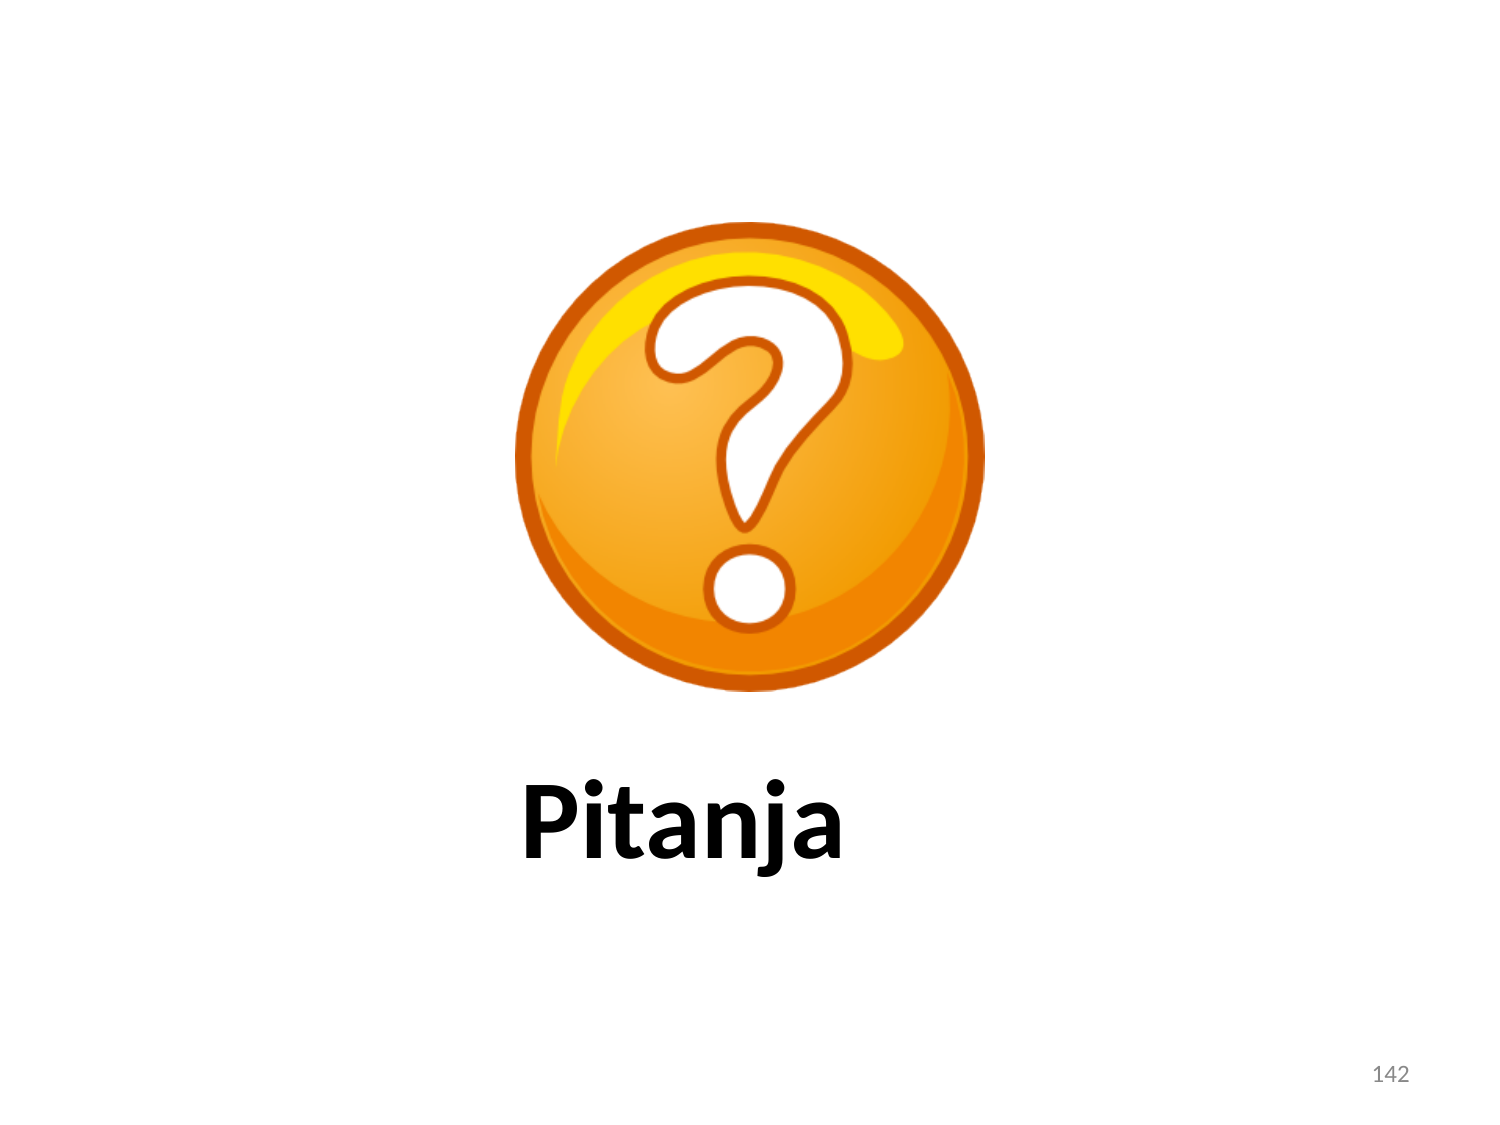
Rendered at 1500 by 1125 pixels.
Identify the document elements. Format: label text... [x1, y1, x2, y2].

picture [515, 222, 985, 692]
slide_number 142 [1074, 1042, 1425, 1103]
text_box Pitanja [505, 738, 862, 888]
